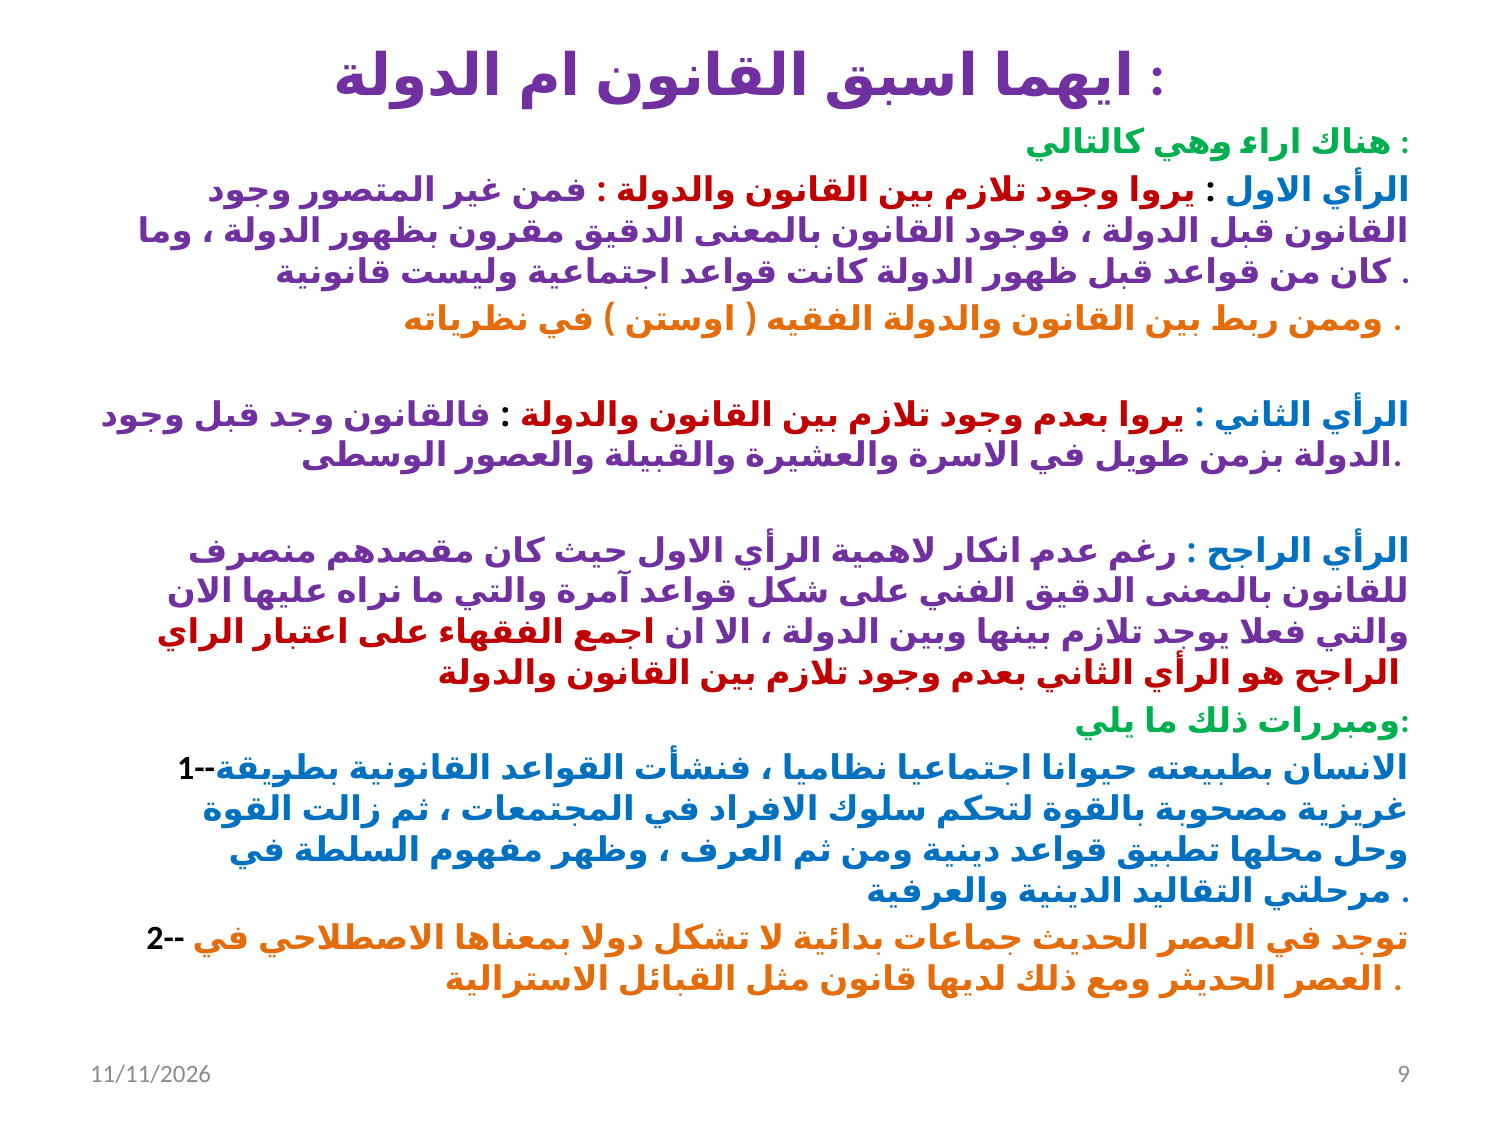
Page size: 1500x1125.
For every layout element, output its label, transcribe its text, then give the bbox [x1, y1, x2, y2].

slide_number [75, 1042, 425, 1103]
title ايهما اسبق القانون ام الدولة : [75, 45, 1425, 100]
list هناك اراء وهي كالتالي : الرأي الاول : يروا وجود تلازم بين القانون والدولة : فمن غير المتصور وجود القانون قبل الدولة ، فوجود القانون بالمعنى الدقيق مقرون بظهور الدولة ، وما كان من قواعد قبل ظهور الدولة كانت قواعد اجتماعية وليست قانونية . وممن ربط بين القانون والدولة الفقيه ( اوستن ) في نظرياته . الرأي الثاني : يروا بعدم وجود تلازم بين القانون والدولة : فالقانون وجد قبل وجود الدولة بزمن طويل في الاسرة والعشيرة والقبيلة والعصور الوسطى. الرأي الراجح : رغم عدم انكار لاهمية الرأي الاول حيث كان مقصدهم منصرف للقانون بالمعنى الدقيق الفني على شكل قواعد آمرة والتي ما نراه عليها الان والتي فعلا يوجد تلازم بينها وبين الدولة ، الا ان اجمع الفقهاء على اعتبار الراي الراجح هو الرأي الثاني بعدم وجود تلازم بين القانون والدولة ومبررات ذلك ما يلي: 1--الانسان بطبيعته حيوانا اجتماعيا نظاميا ، فنشأت القواعد القانونية بطريقة غريزية مصحوبة بالقوة لتحكم سلوك الافراد في المجتمعات ، ثم زالت القوة وحل محلها تطبيق قواعد دينية ومن ثم العرف ، وظهر مفهوم السلطة في مرحلتي التقاليد الدينية والعرفية . 2-- توجد في العصر الحديث جماعات بدائية لا تشكل دولا بمعناها الاصطلاحي في العصر الحديثر ومع ذلك لديها قانون مثل القبائل الاسترالية . [75, 112, 1425, 1005]
slide_number 9 [1074, 1042, 1425, 1103]
